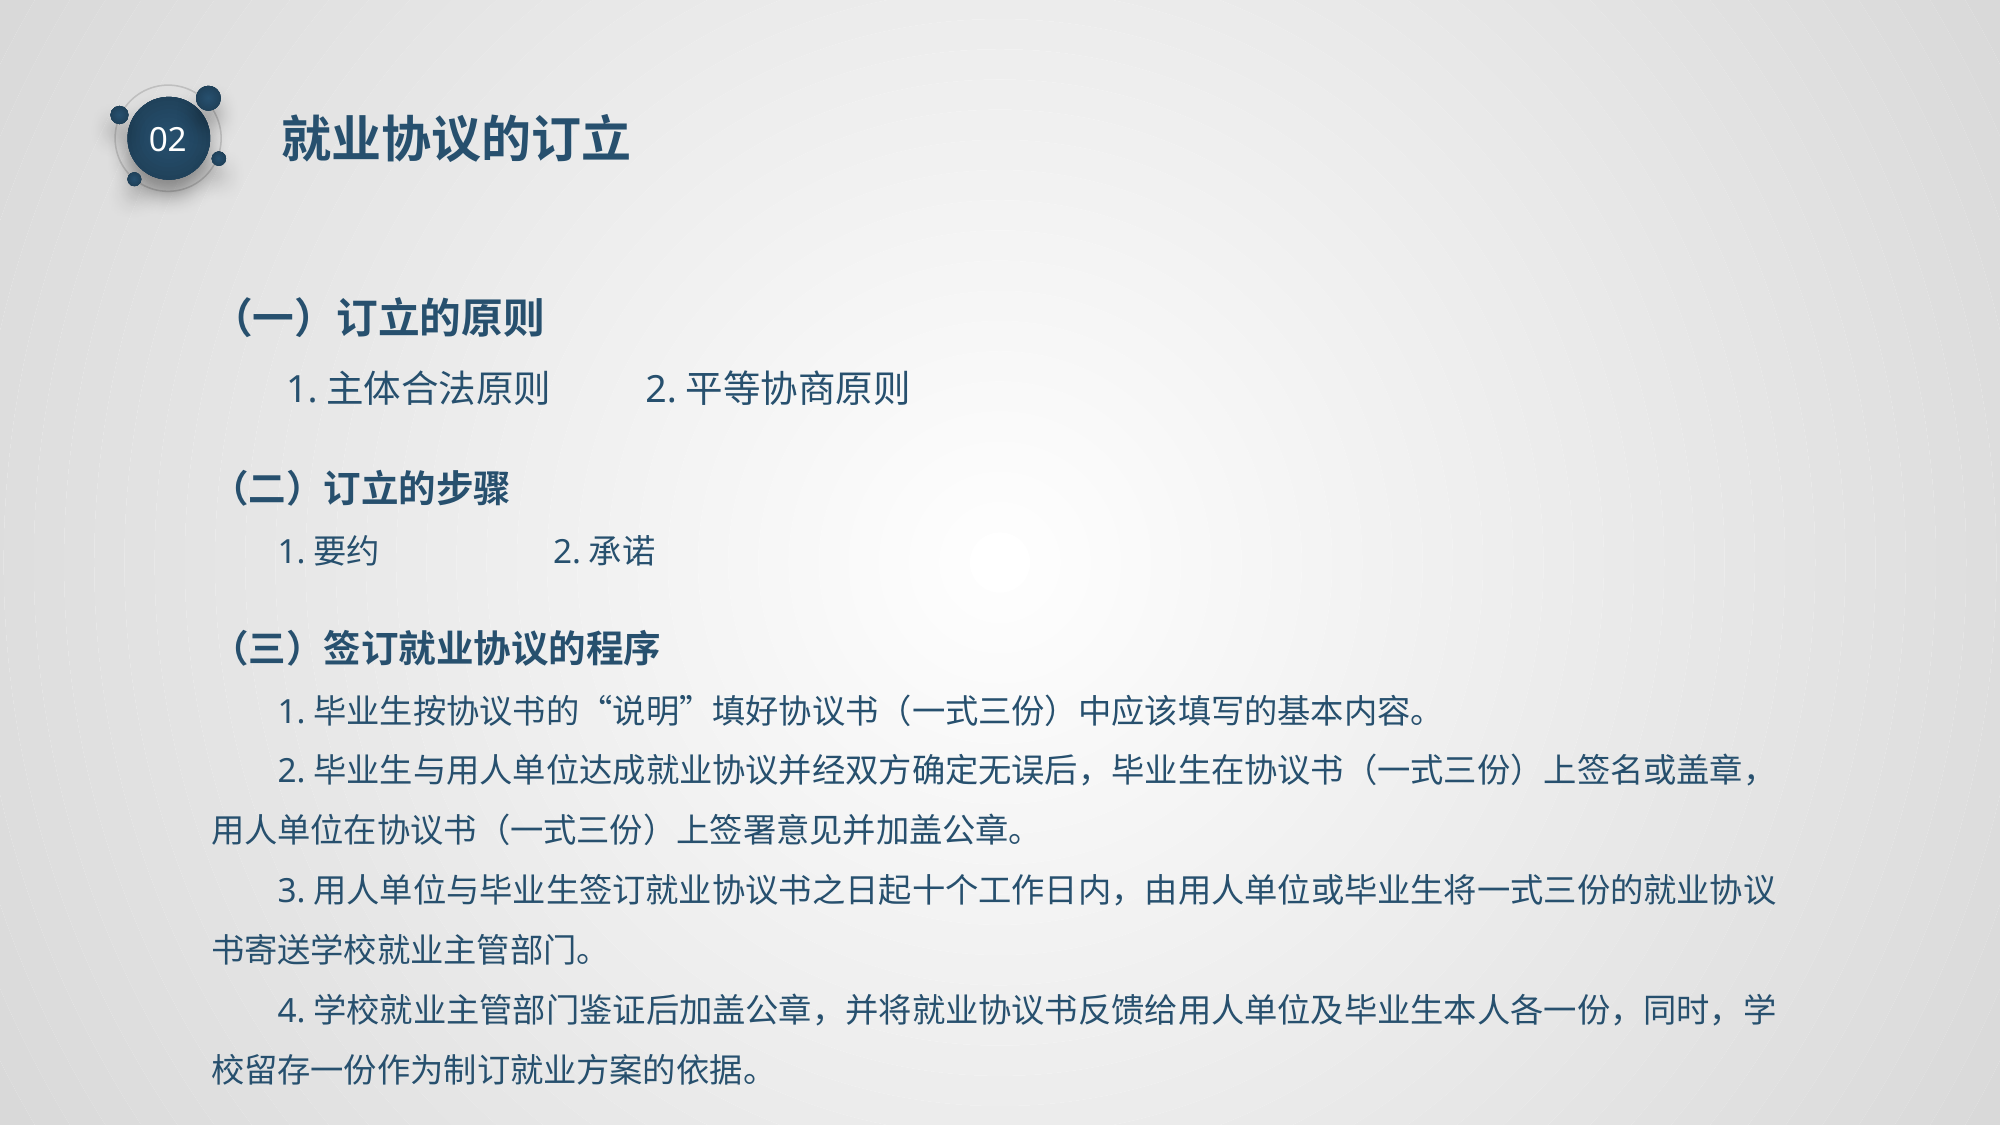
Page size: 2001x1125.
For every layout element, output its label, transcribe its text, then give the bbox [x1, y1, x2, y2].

text_box 就业协议的订立 [266, 100, 647, 176]
text_box （一）订立的原则 1.主体合法原则 2.平等协商原则 [196, 259, 1816, 417]
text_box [110, 85, 226, 192]
text_box （二）订立的步骤 1.要约 2.承诺 [196, 434, 1816, 577]
text_box （三）签订就业协议的程序 1.毕业生按协议书的“说明”填好协议书（一式三份）中应该填写的基本内容。 2.毕业生与用人单位达成就业协议并经双方确定无误后，毕业生在协议书（一式三份）上签名或盖章，用人单位在协议书（一式三份）上签署意见并加盖公章。 3.用人单位与毕业生签订就业协议书之日起十个工作日内，由用人单位或毕业生将一式三份的就业协议书寄送学校就业主管部门。 4.学校就业主管部门鉴证后加盖公章，并将就业协议书反馈给用人单位及毕业生本人各一份，同时，学校留存一份作为制订就业方案的依据。 [196, 594, 1816, 1097]
